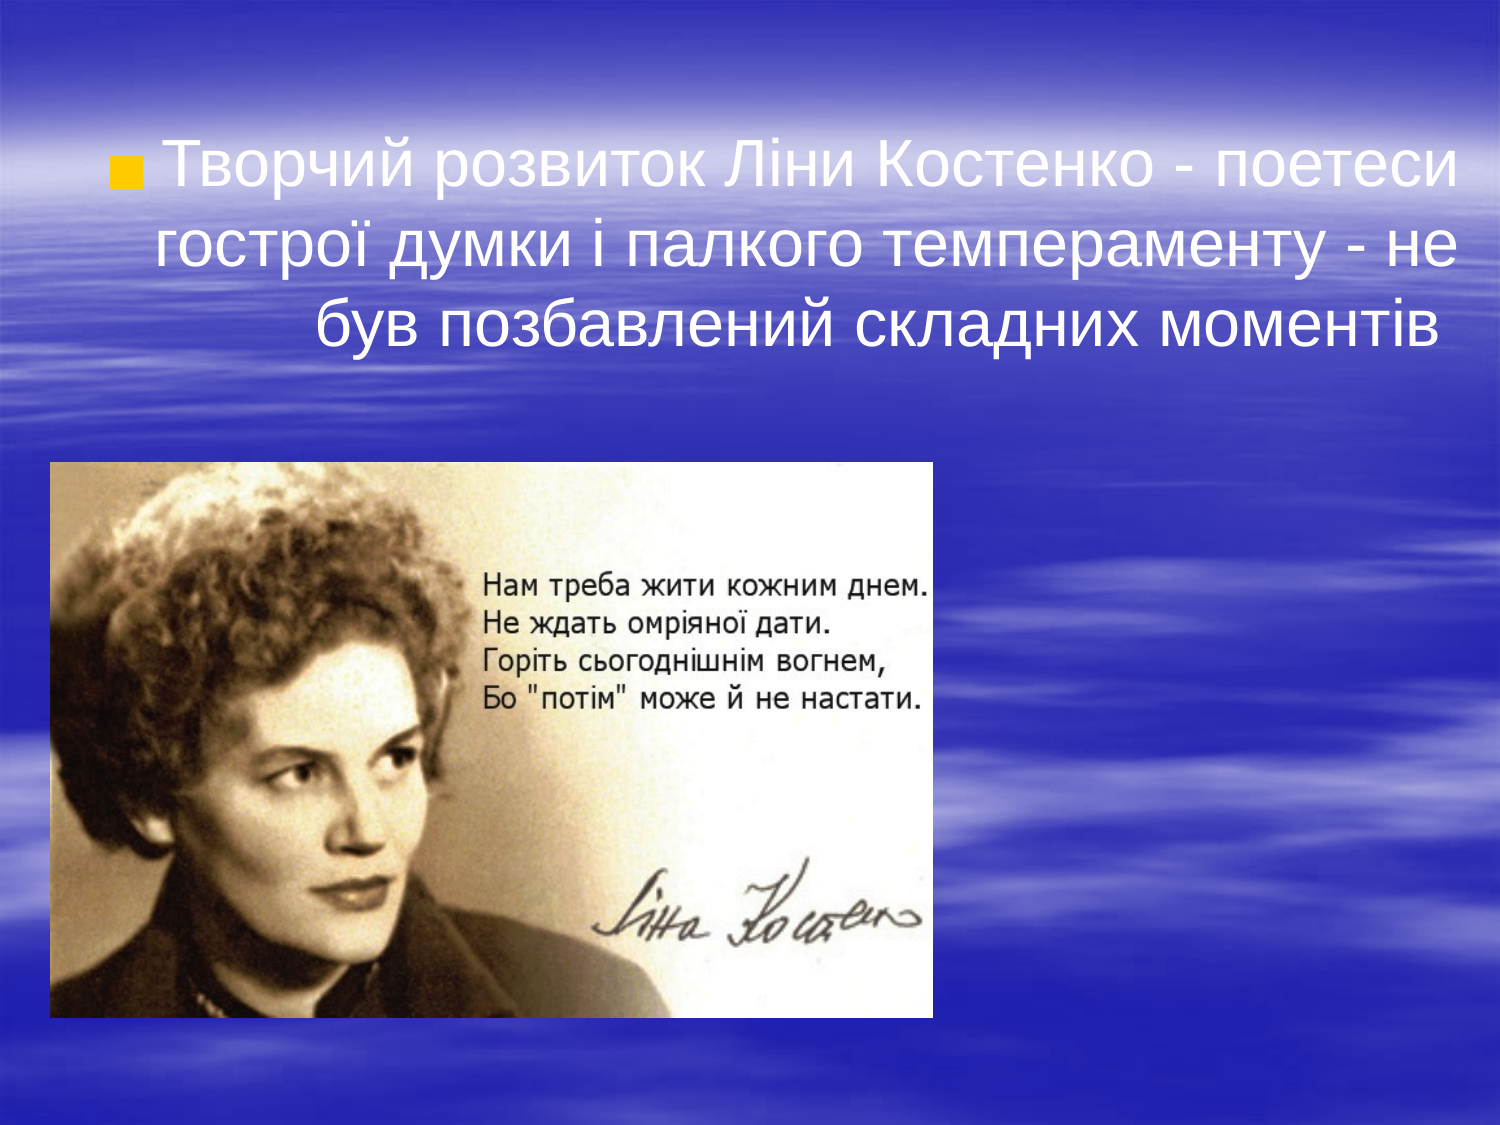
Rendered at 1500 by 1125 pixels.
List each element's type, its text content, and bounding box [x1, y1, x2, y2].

picture [0, 0, 1500, 1125]
list Творчий розвиток Ліни Костенко - поетеси гострої думки і палкого темпераменту - не був позбавлений складних моментів [75, 112, 1476, 425]
